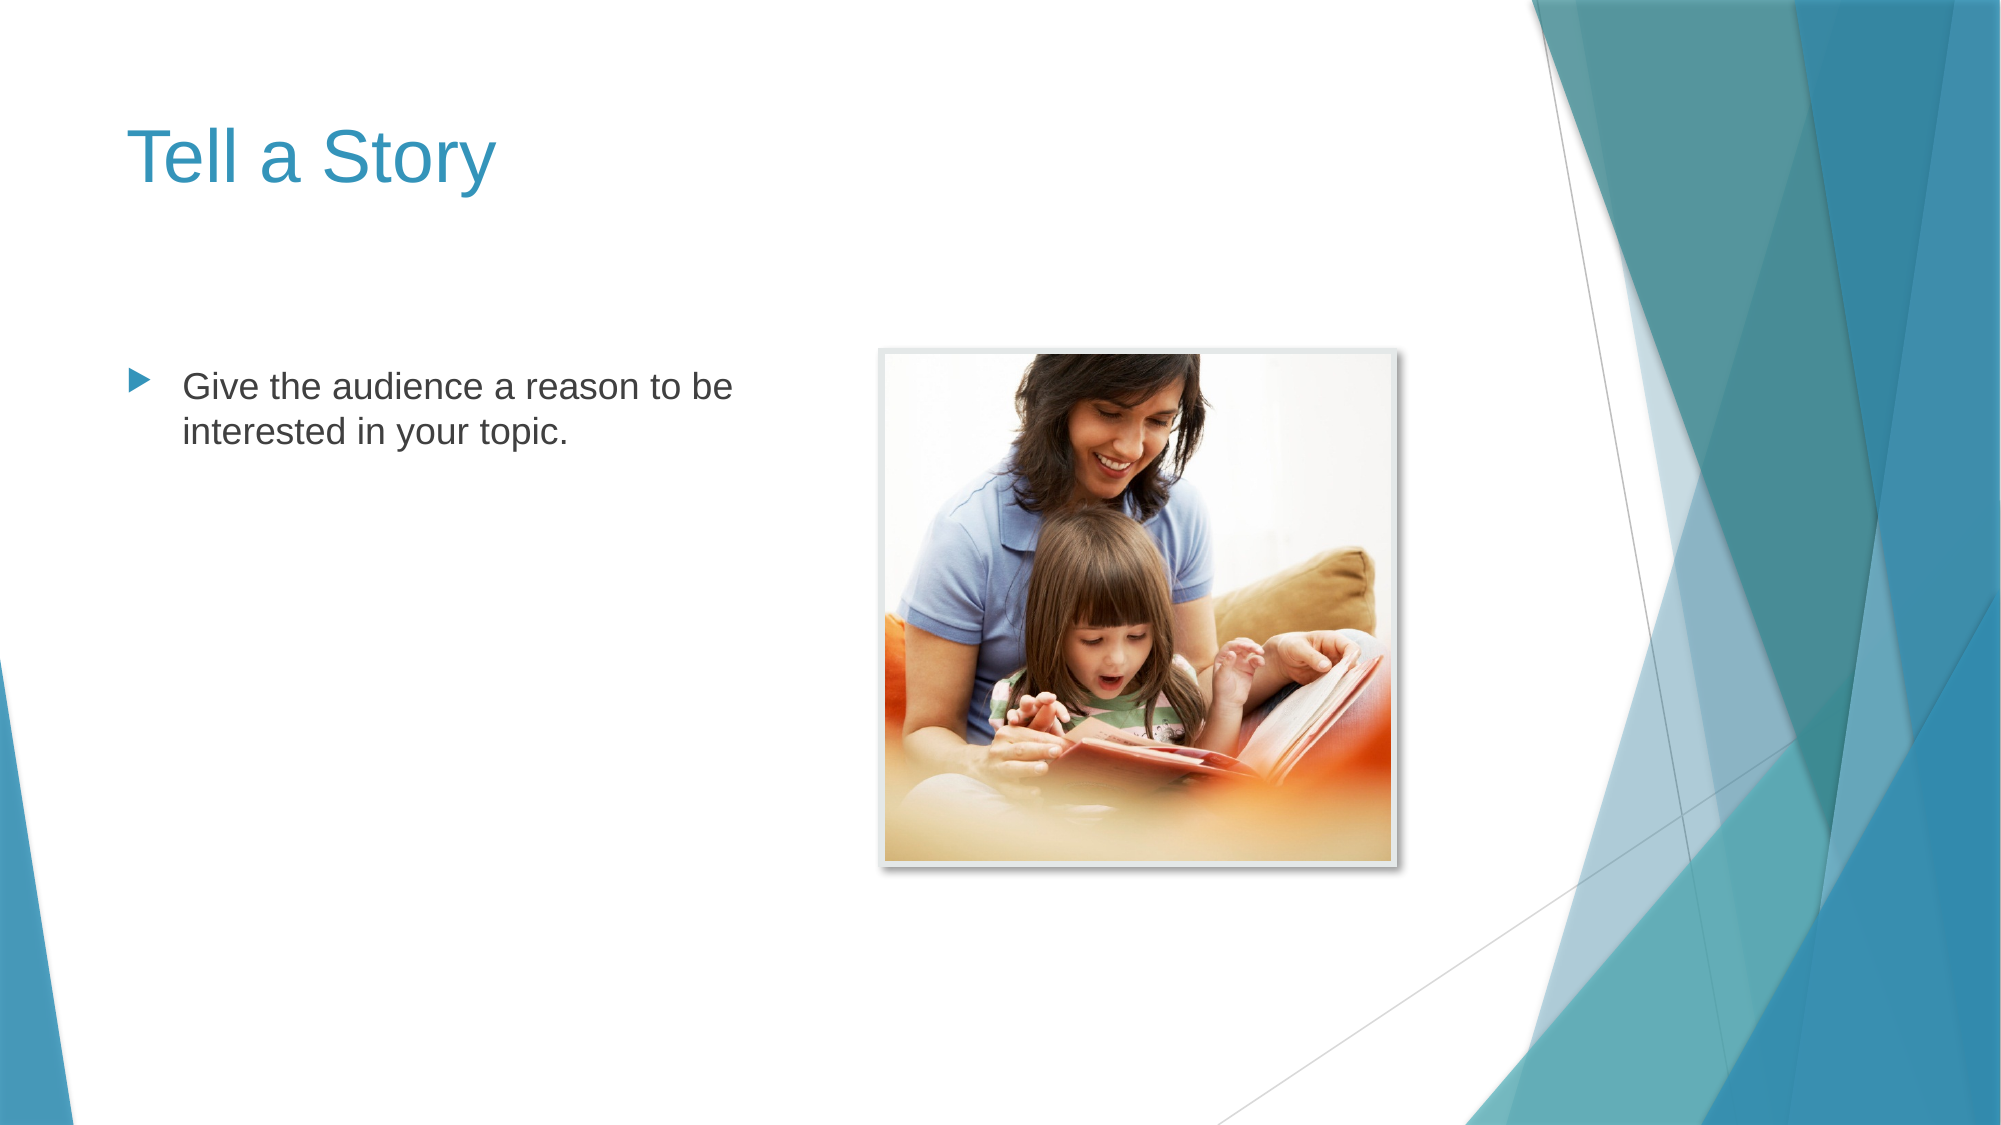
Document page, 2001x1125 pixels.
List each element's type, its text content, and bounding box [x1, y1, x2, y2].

list Give the audience a reason to be interested in your topic. [111, 354, 798, 992]
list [883, 353, 1392, 862]
title Tell a Story [111, 99, 1522, 317]
